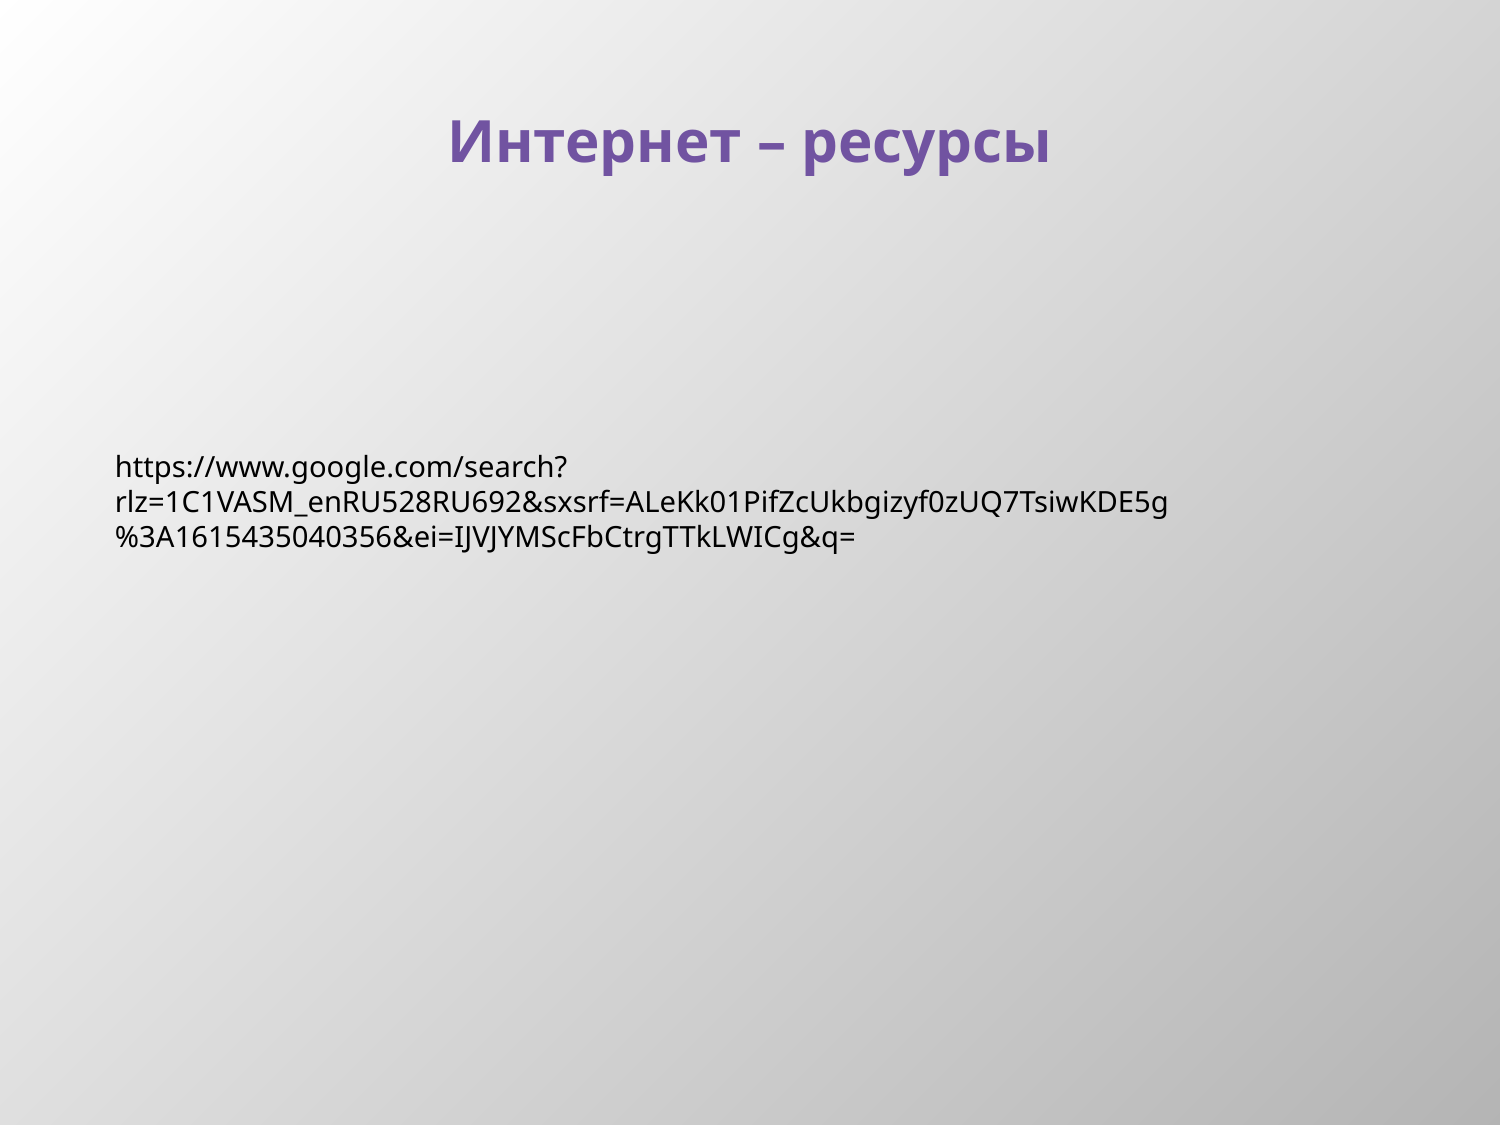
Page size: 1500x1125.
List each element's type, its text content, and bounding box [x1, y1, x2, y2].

text_box https://www.google.com/search?rlz=1C1VASM_enRU528RU692&sxsrf=ALeKk01PifZcUkbgizyf0zUQ7TsiwKDE5g%3A1615435040356&ei=IJVJYMScFbCtrgTTkLWICg&q= [100, 441, 1447, 561]
title Интернет – ресурсы [75, 45, 1425, 233]
